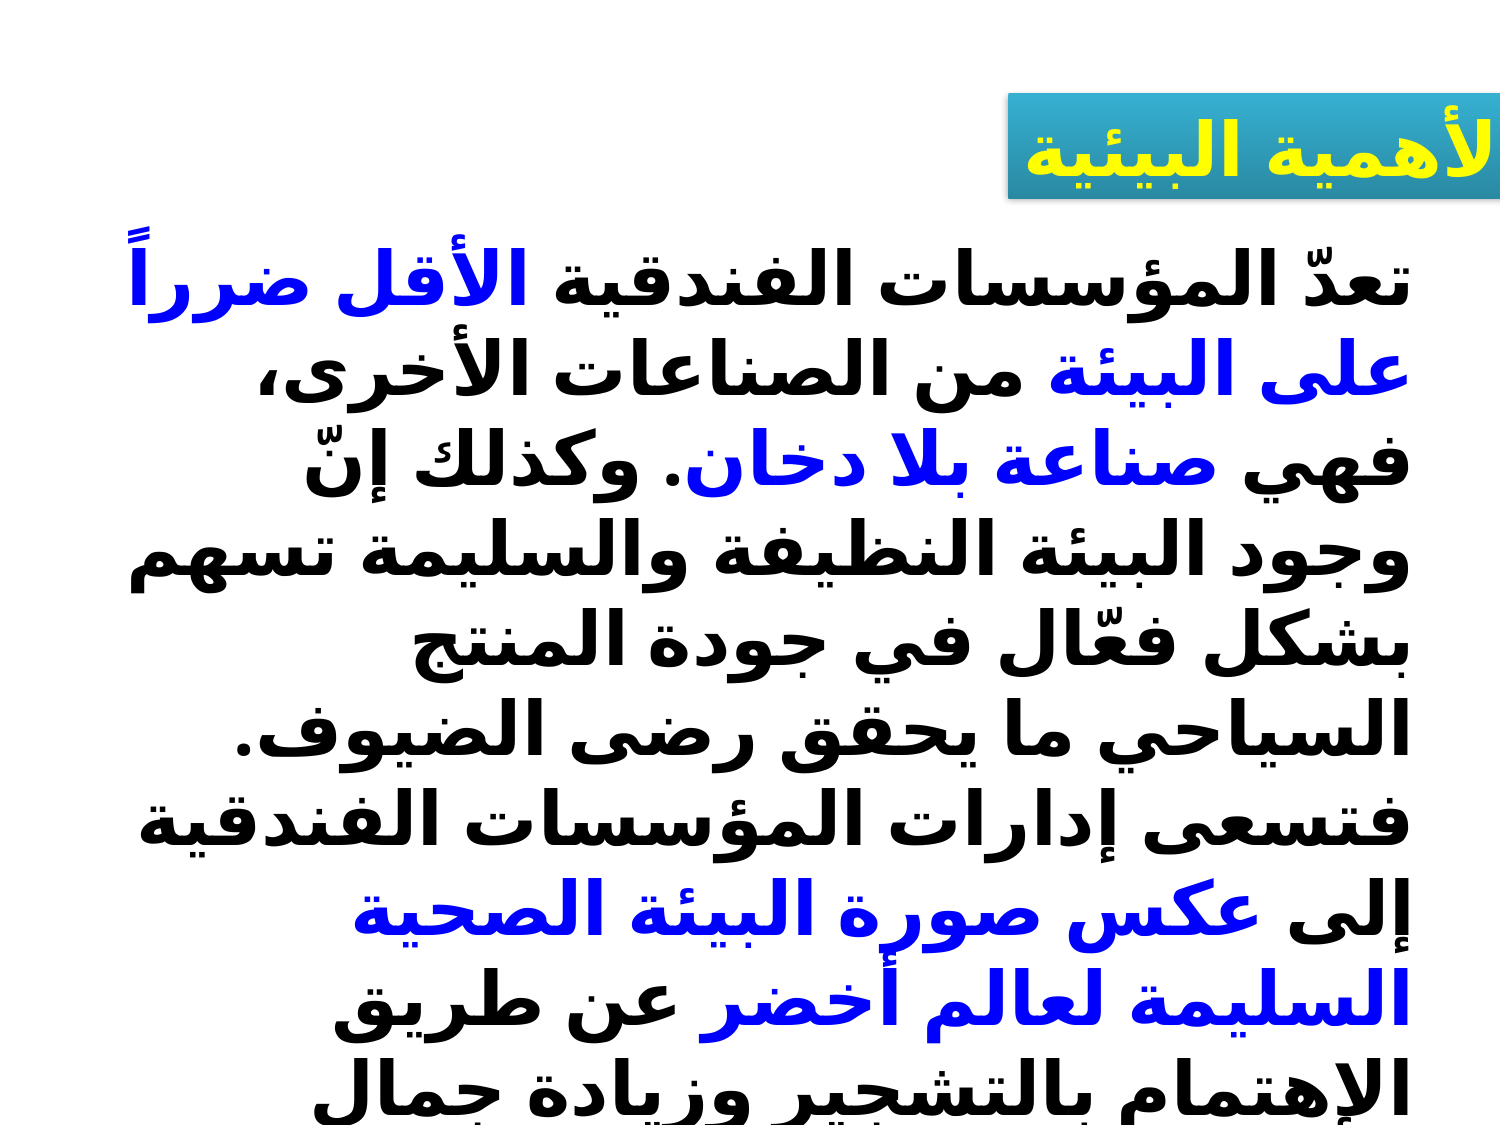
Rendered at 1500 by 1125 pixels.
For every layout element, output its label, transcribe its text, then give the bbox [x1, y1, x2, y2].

text_box الأهمية البيئية [1008, 93, 1500, 199]
text_box تعدّ المؤسسات الفندقية الأقل ضرراً على البيئة من الصناعات الأخرى، فهي صناعة بلا دخان. وكذلك إنّ وجود البيئة النظيفة والسليمة تسهم بشكل فعّال في جودة المنتج السياحي ما يحقق رضى الضيوف. فتسعى إدارات المؤسسات الفندقية إلى عكس صورة البيئة الصحية السليمة لعالم أخضر عن طريق الإهتمام بالتشجير وزيادة جمال الطبيعة. كما وإنّ إطفاء الأنوار والمكيفات عند ترك السائح للغرفة يشكل عاملاً مساعداً في تقليل ضرر التأثير الحراري على البيئة. [105, 222, 1430, 1125]
